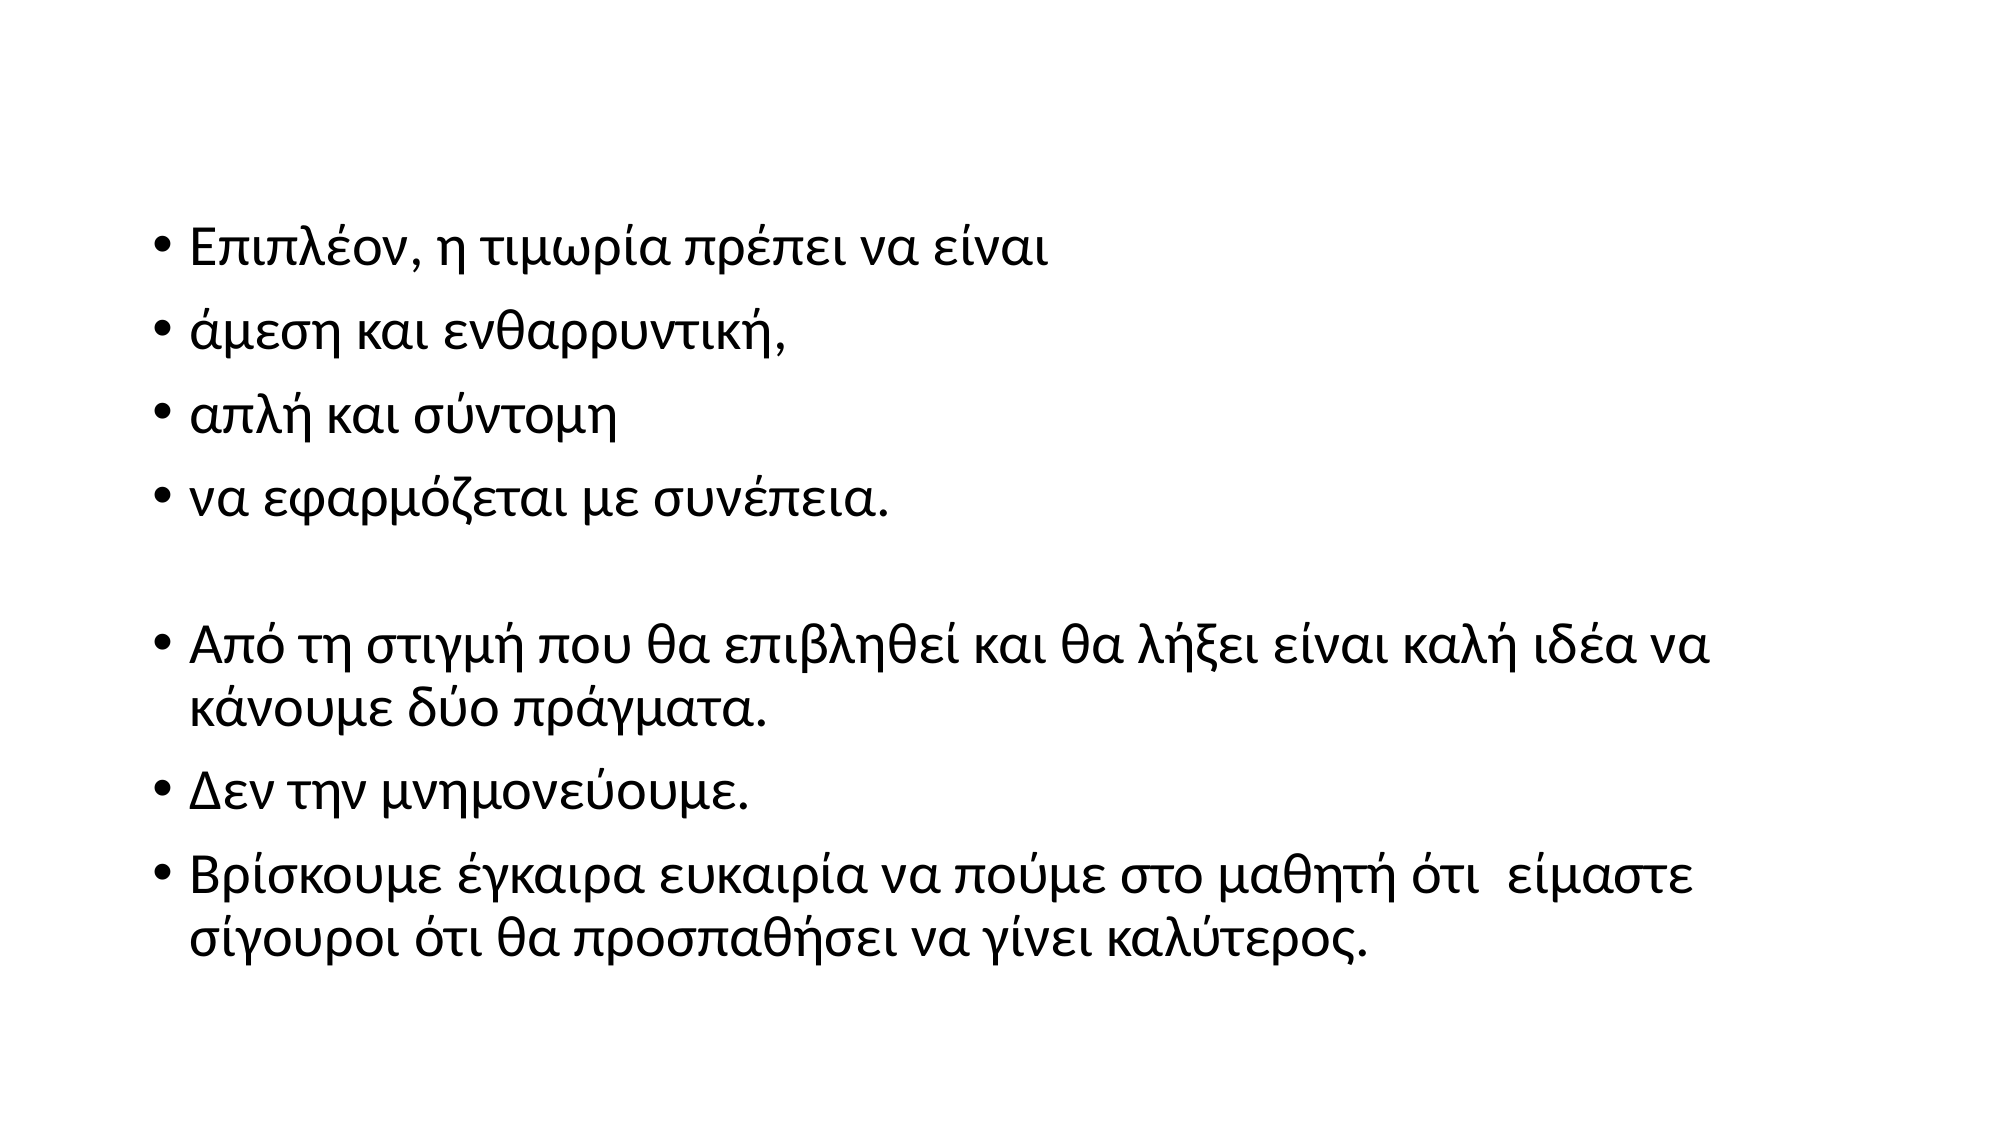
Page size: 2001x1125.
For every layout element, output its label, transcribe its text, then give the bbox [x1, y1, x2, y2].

list Επιπλέον, η τιμωρία πρέπει να είναι άμεση και ενθαρρυντική, απλή και σύντομη να εφαρμόζεται με συνέπεια. Από τη στιγμή που θα επιβληθεί και θα λήξει είναι καλή ιδέα να κάνουμε δύο πράγματα. Δεν την μνημονεύουμε. Βρίσκουμε έγκαιρα ευκαιρία να πούμε στο μαθητή ότι είμαστε σίγουροι ότι θα προσπαθήσει να γίνει καλύτερος. [137, 207, 1863, 1014]
